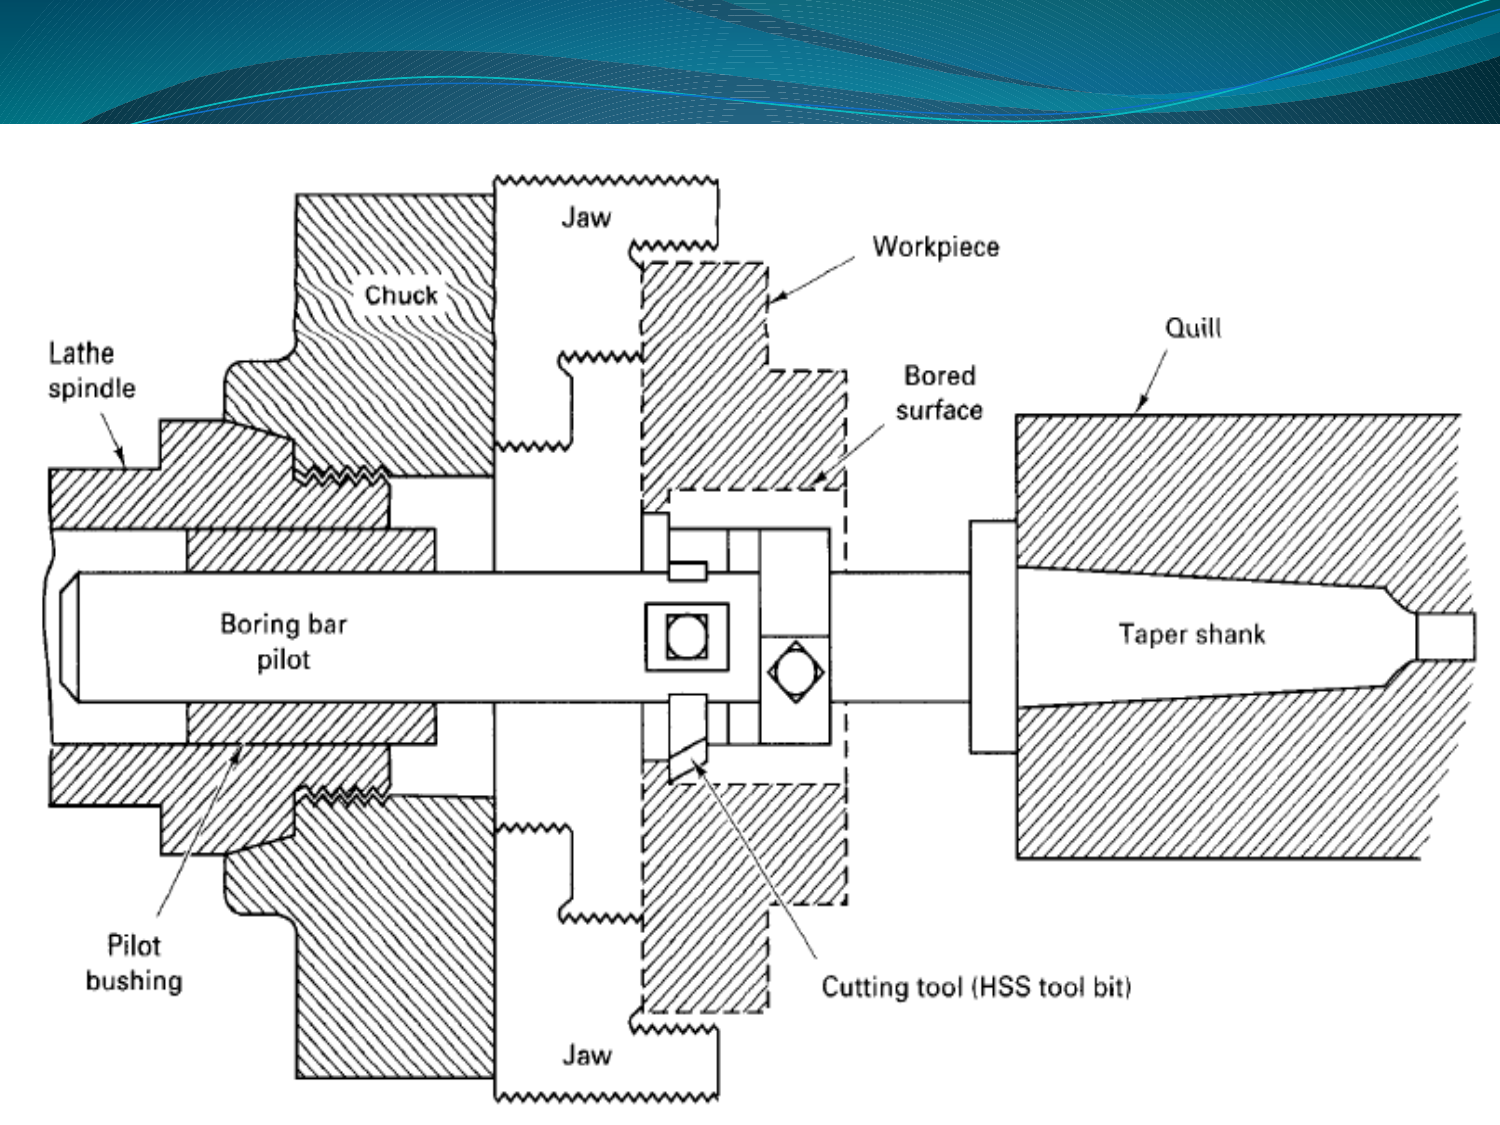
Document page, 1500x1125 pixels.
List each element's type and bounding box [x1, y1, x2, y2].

picture [0, 124, 1500, 1125]
